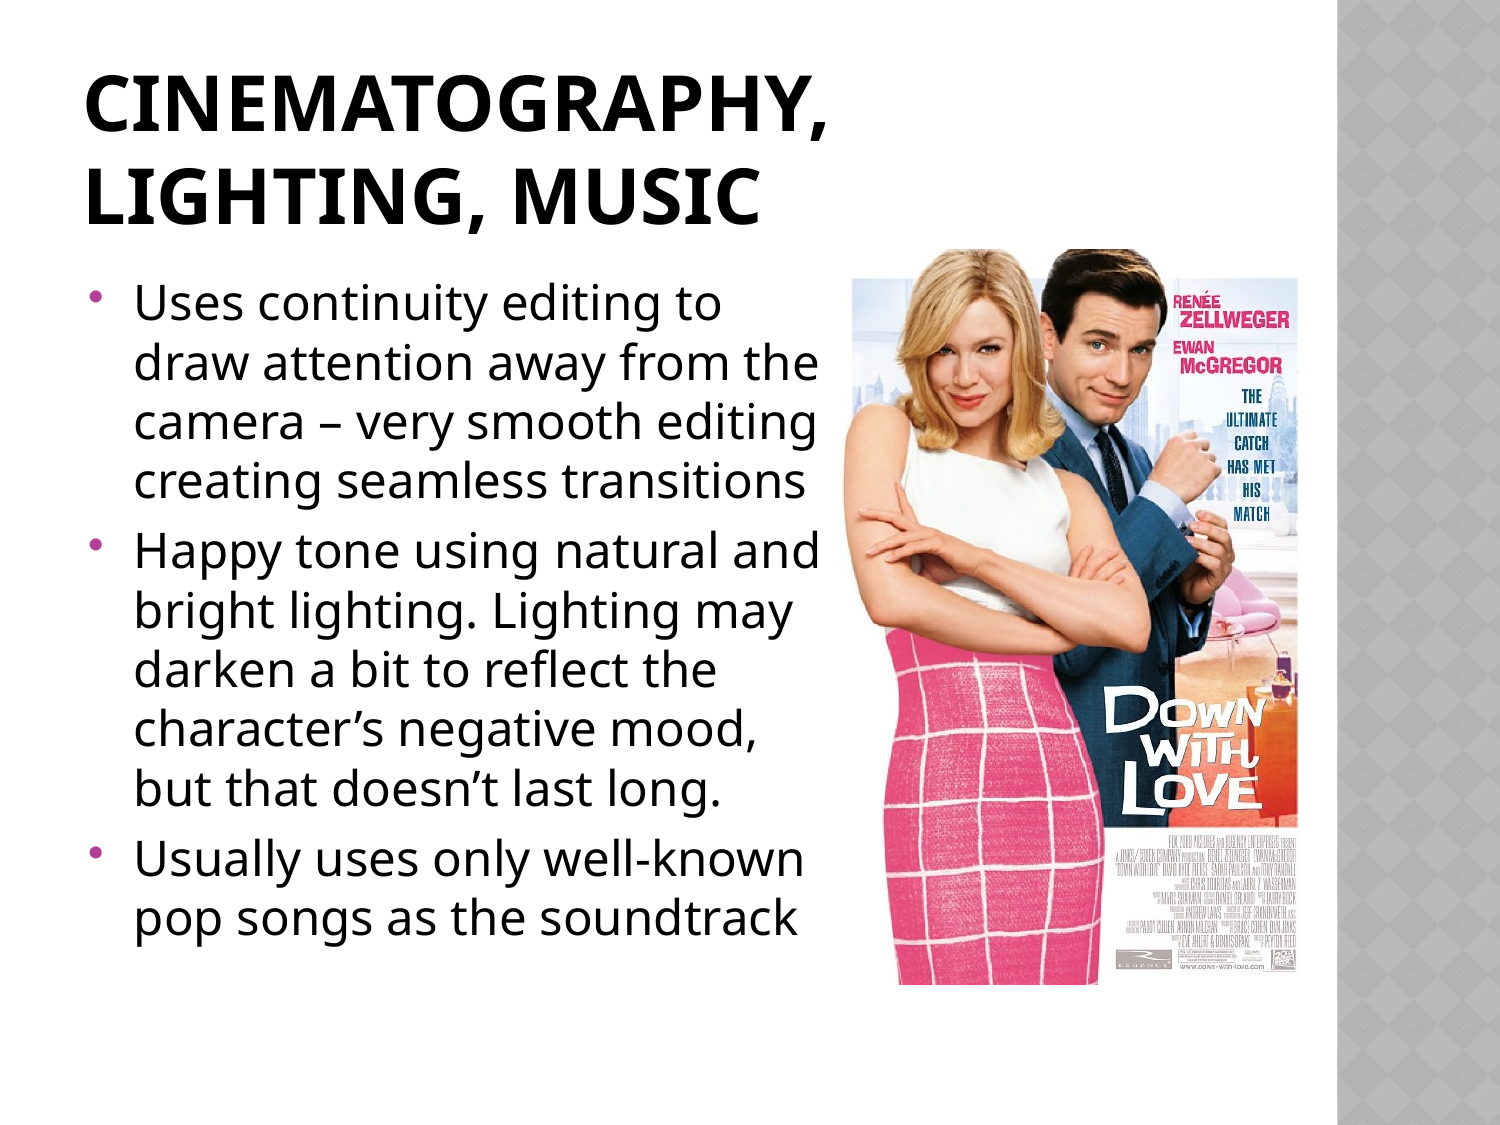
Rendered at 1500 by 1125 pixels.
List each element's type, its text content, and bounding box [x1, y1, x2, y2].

list Uses continuity editing to draw attention away from the camera – very smooth editing creating seamless transitions Happy tone using natural and bright lighting. Lighting may darken a bit to reflect the character’s negative mood, but that doesn’t last long. Usually uses only well-known pop songs as the soundtrack [75, 264, 838, 1059]
title Cinematography, Lighting, Music [75, 52, 1263, 240]
picture [824, 249, 1323, 986]
